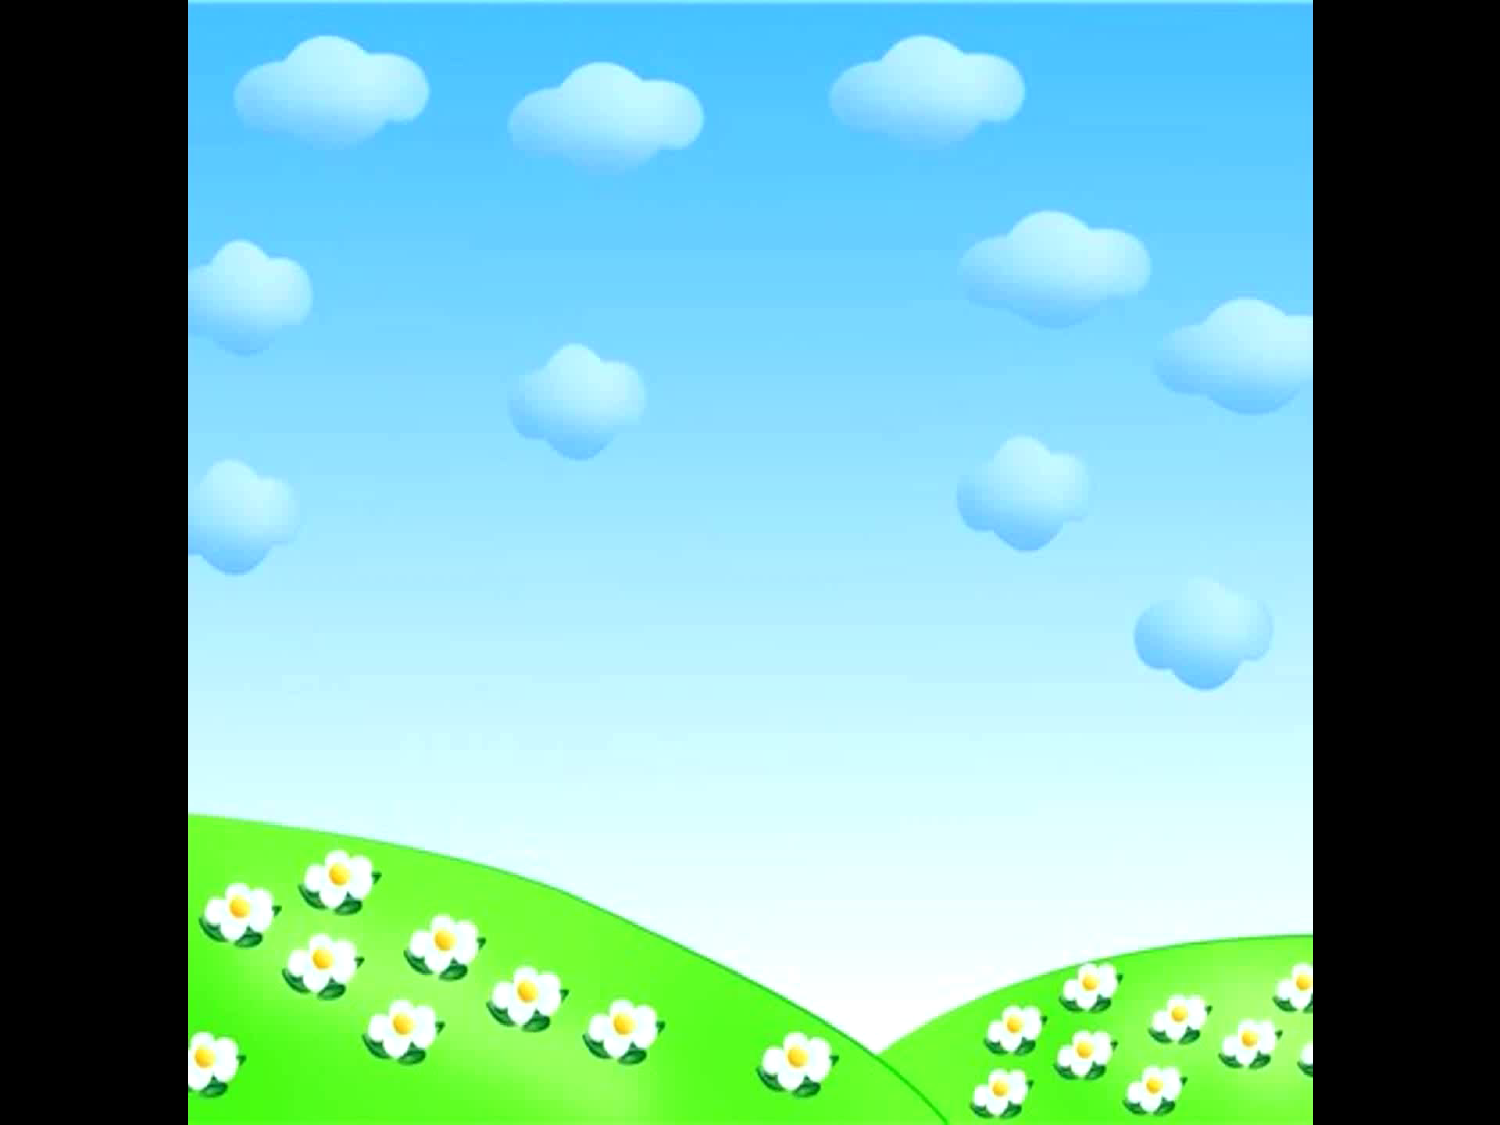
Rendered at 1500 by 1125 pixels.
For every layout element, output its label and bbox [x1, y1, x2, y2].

text_box [0, 0, 1500, 1125]
